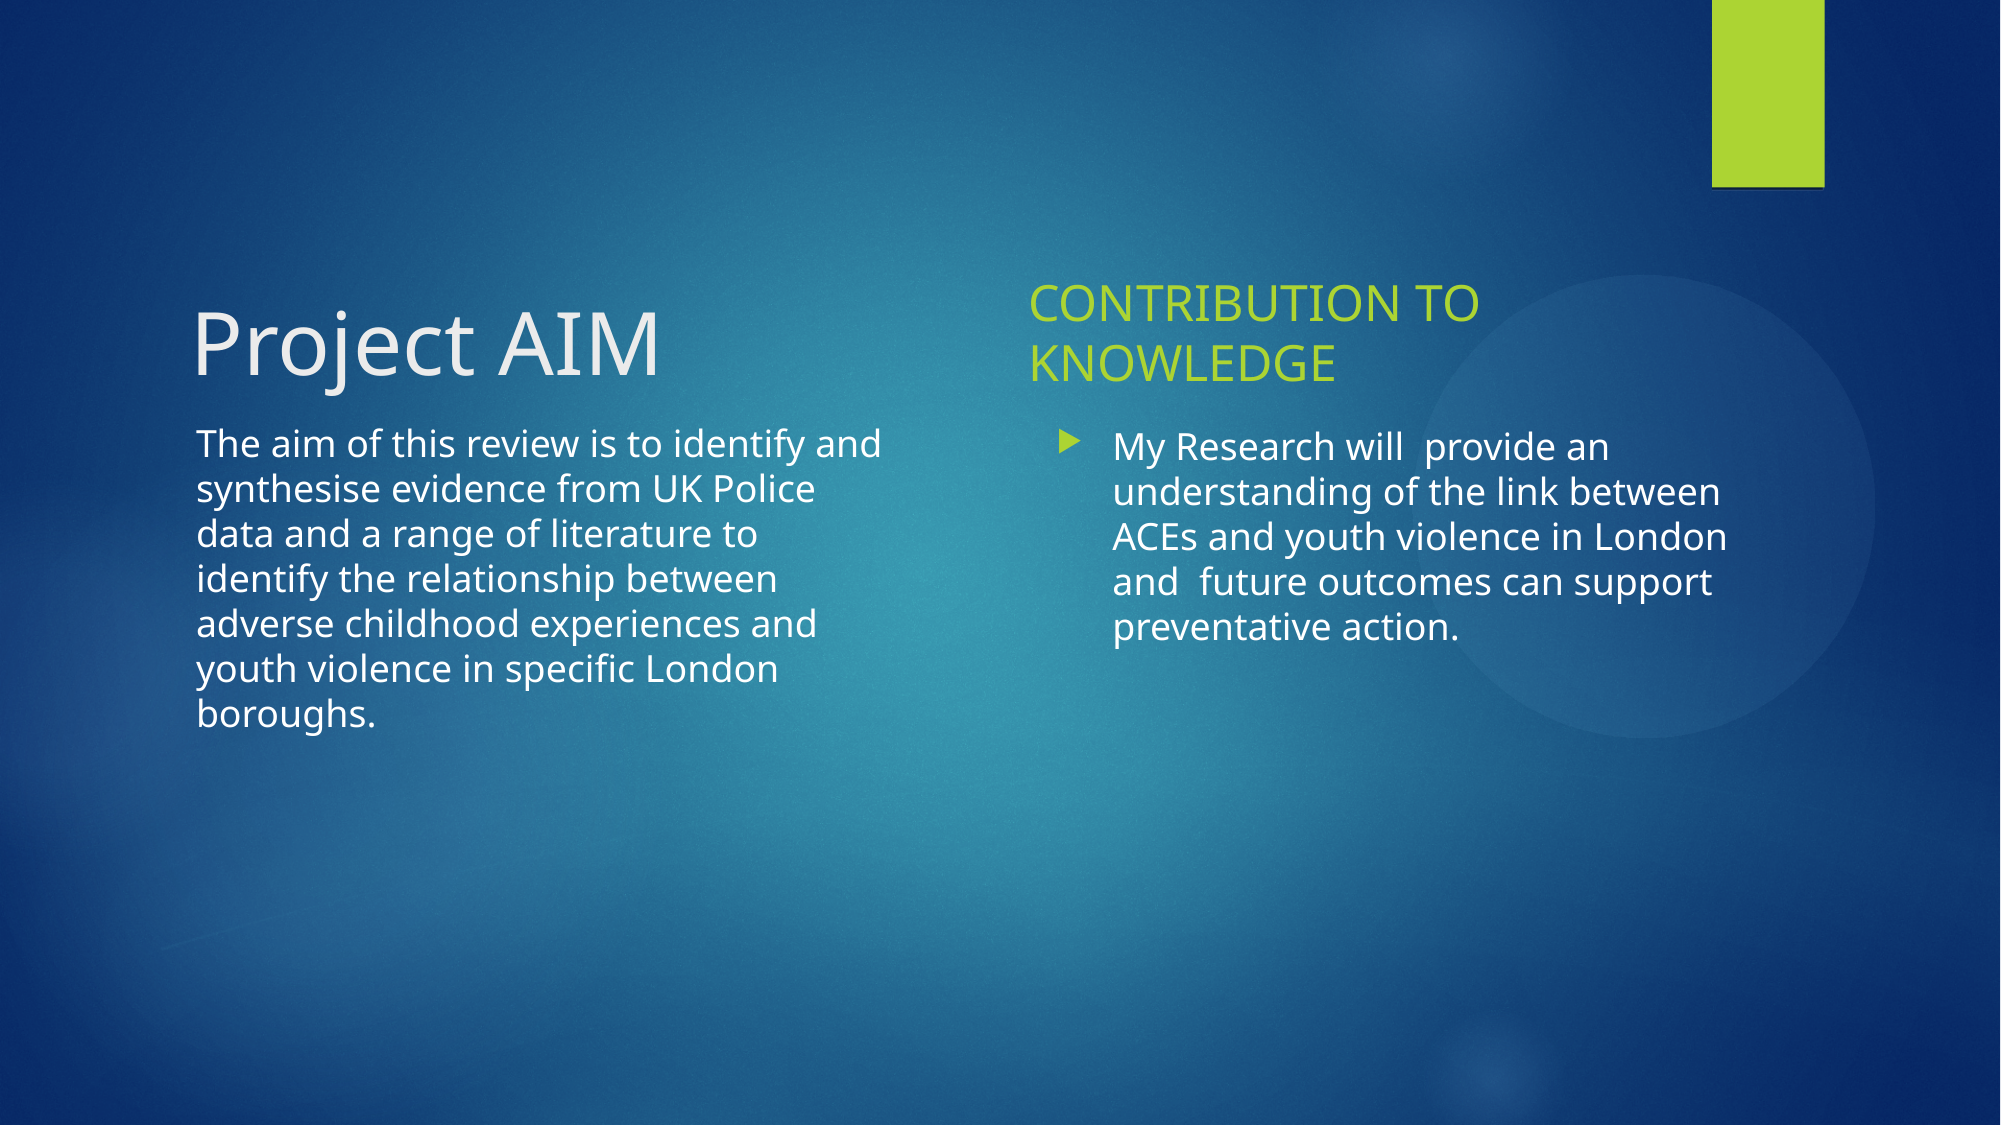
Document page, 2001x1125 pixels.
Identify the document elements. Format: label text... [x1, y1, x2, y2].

picture [0, 0, 2001, 1125]
list CONTRIBUTION TO KNOWLEDGE [1013, 304, 1817, 399]
list My Research will provide an understanding of the link between ACEs and youth violence in London and future outcomes can support preventative action. [1041, 415, 1763, 1030]
list The aim of this review is to identify and synthesise evidence from UK Police data and a range of literature to identify the relationship between adverse childhood experiences and youth violence in specific London boroughs. [181, 436, 903, 1027]
text_box Project AIM [175, 280, 903, 436]
